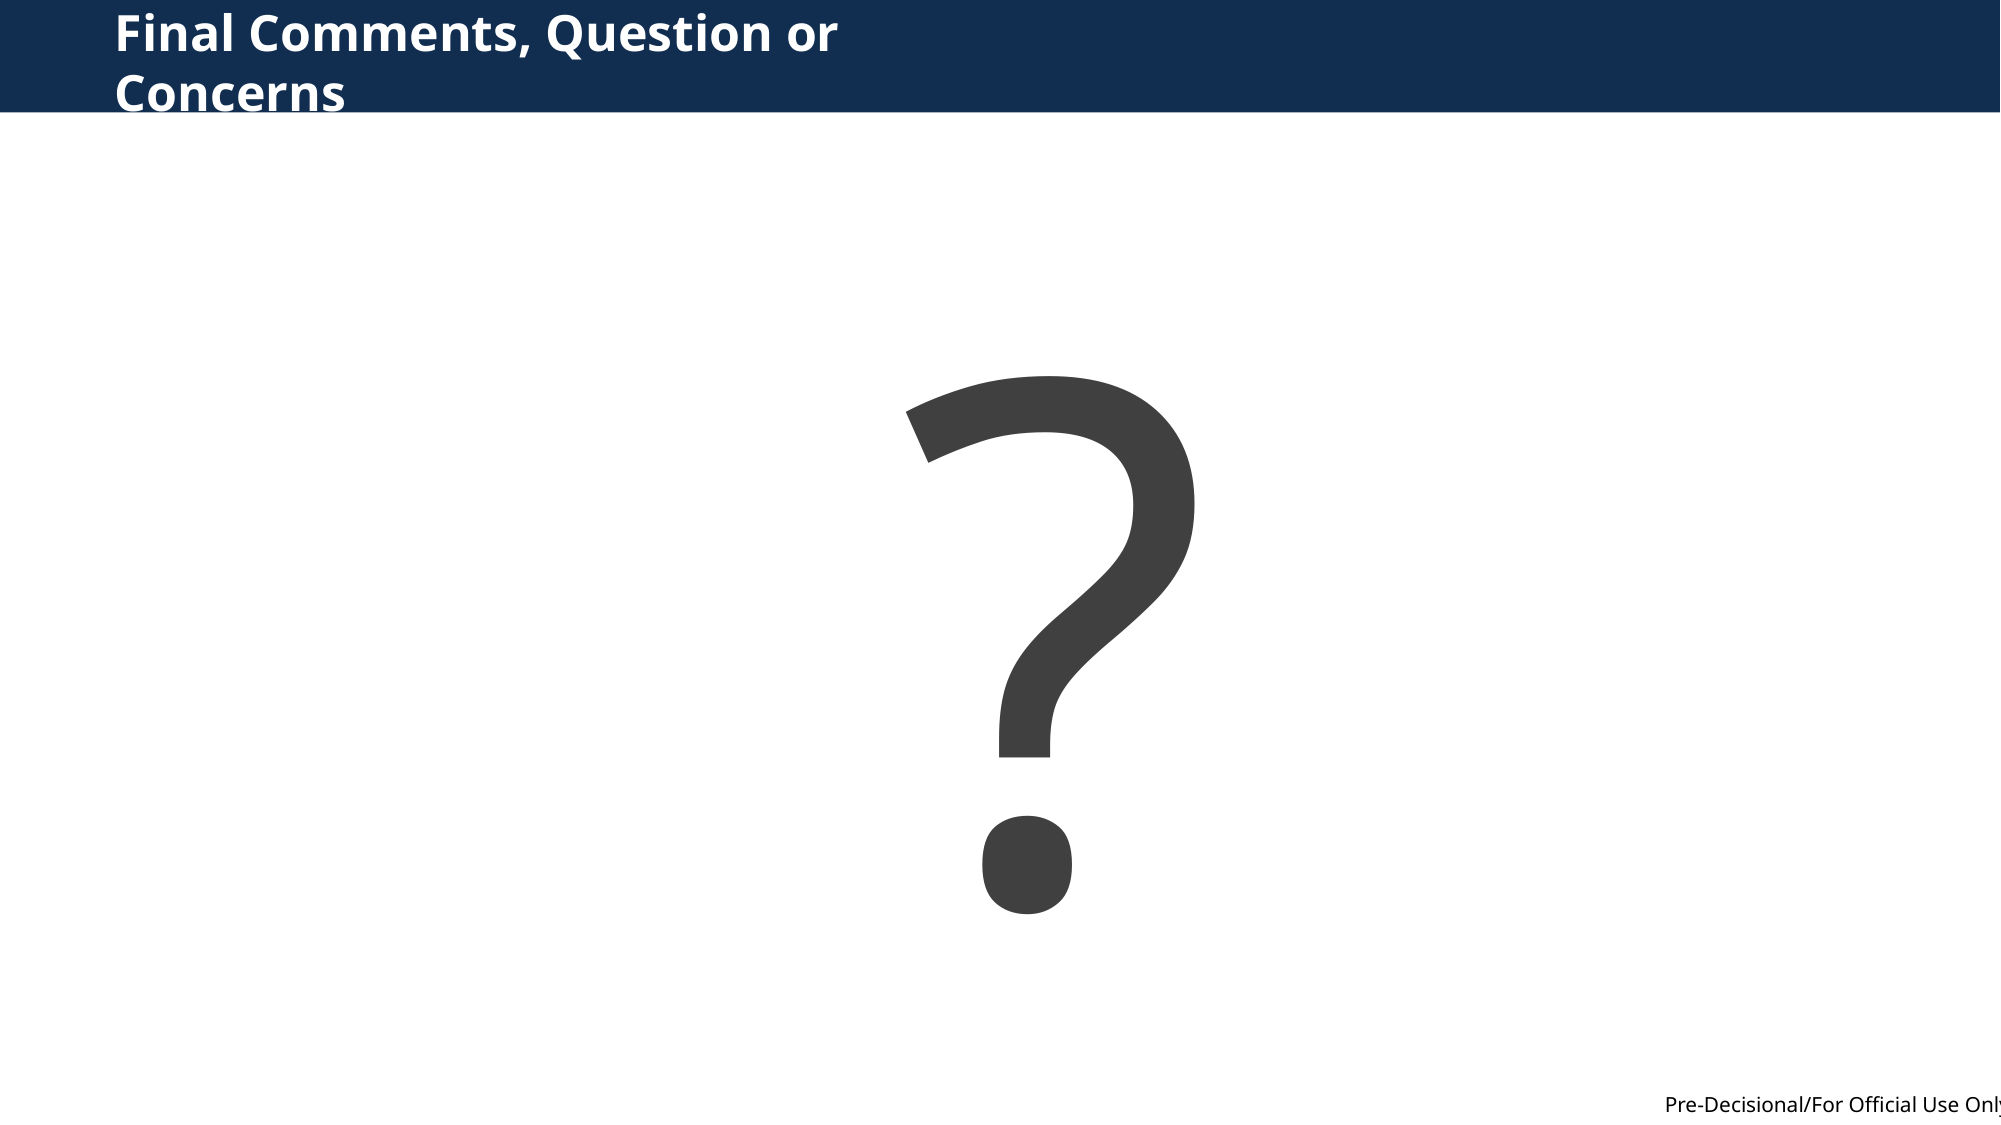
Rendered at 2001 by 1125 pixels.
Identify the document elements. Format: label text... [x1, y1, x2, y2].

title Final Comments, Question or Concerns [99, 29, 998, 93]
list ? [300, 224, 1813, 825]
